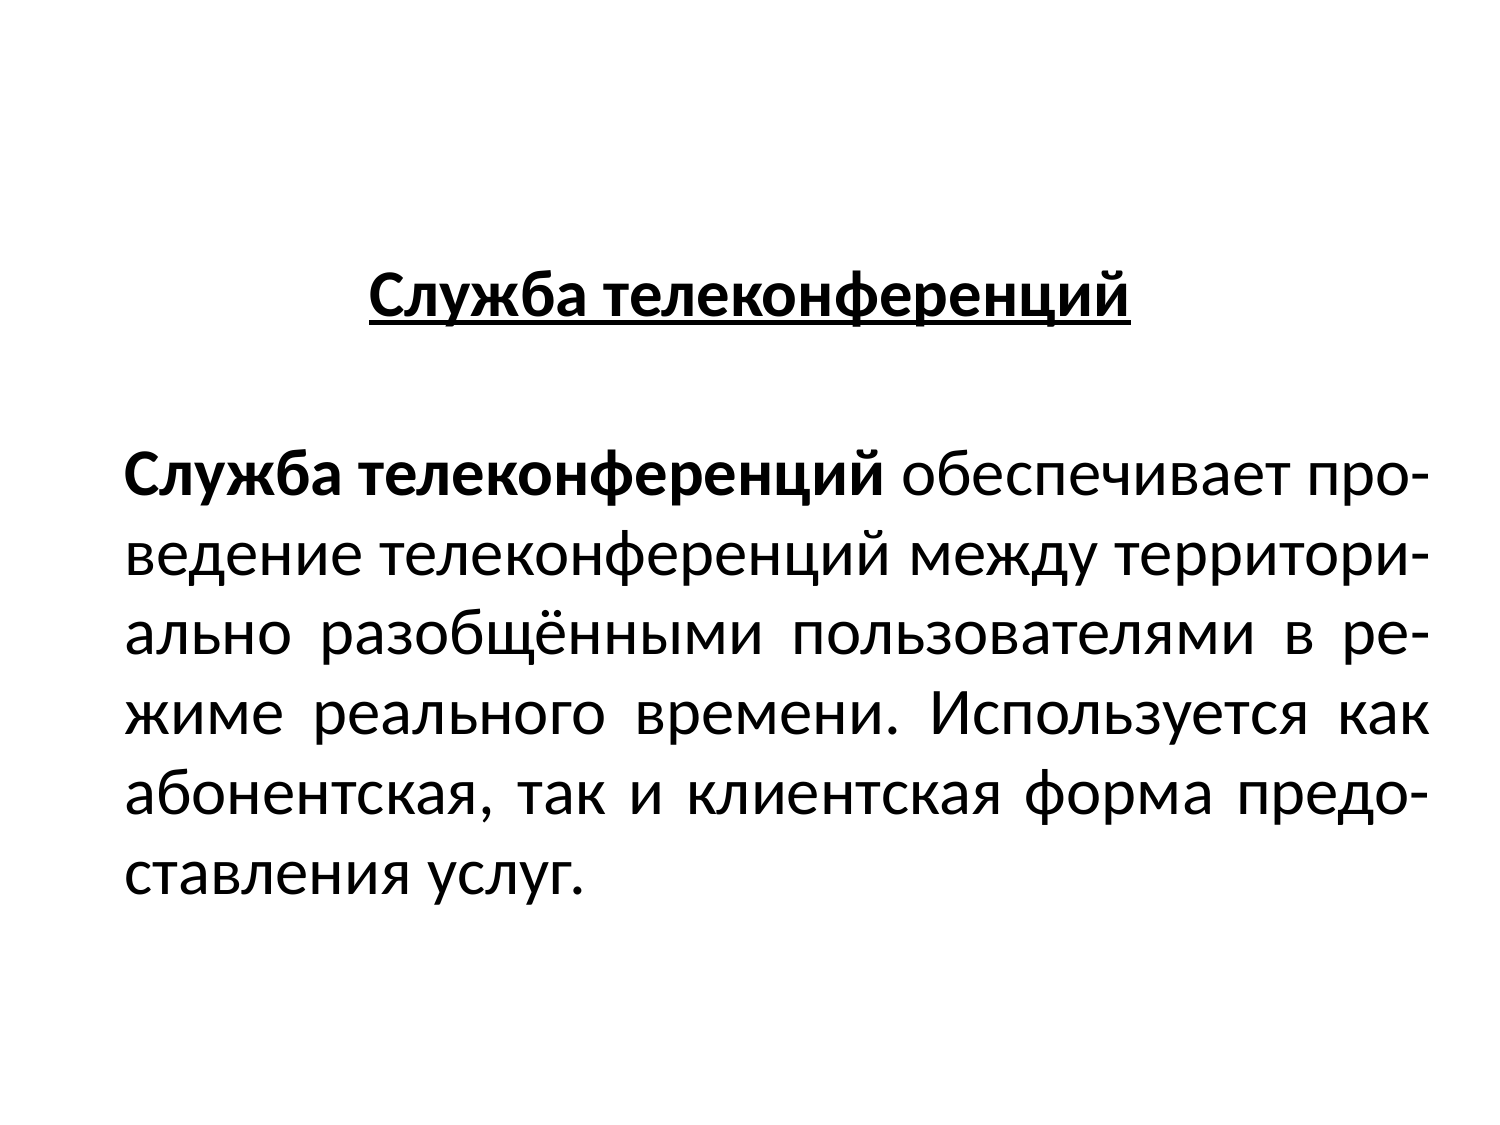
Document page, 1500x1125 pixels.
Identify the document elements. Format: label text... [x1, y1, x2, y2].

list Служба телеконференций обеспечивает про- ведение телеконференций между территори- ально разобщёнными пользователями в ре- жиме реального времени. Используется как абонентская, так и клиентская форма предо- ставления услуг. [53, 420, 1447, 1005]
title Служба телеконференций [75, 45, 1425, 374]
